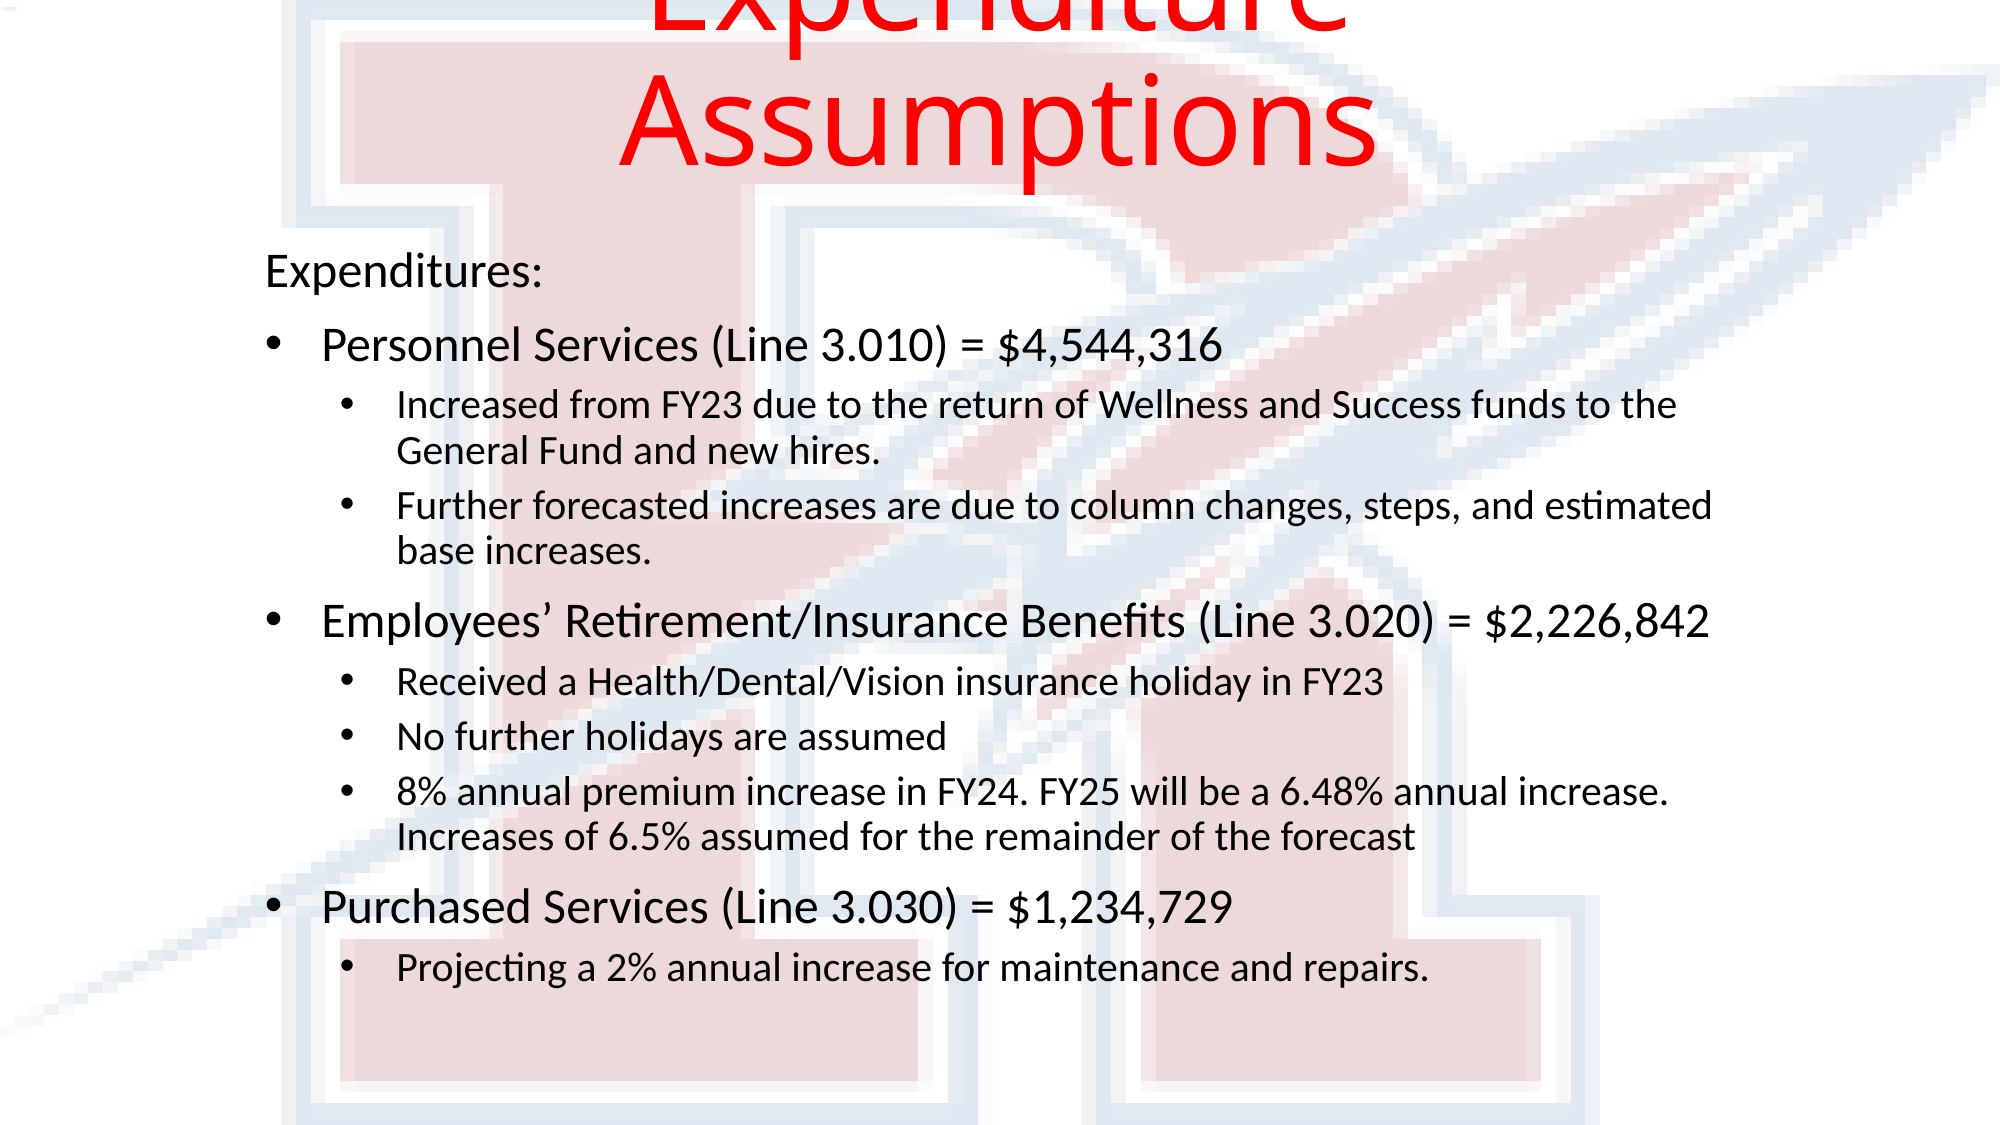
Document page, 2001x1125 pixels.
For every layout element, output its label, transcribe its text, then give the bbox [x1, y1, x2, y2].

subtitle Expenditures: Personnel Services (Line 3.010) = $4,544,316 Increased from FY23 due to the return of Wellness and Success funds to the General Fund and new hires. Further forecasted increases are due to column changes, steps, and estimated base increases. Employees’ Retirement/Insurance Benefits (Line 3.020) = $2,226,842 Received a Health/Dental/Vision insurance holiday in FY23 No further holidays are assumed 8% annual premium increase in FY24. FY25 will be a 6.48% annual increase. Increases of 6.5% assumed for the remainder of the forecast Purchased Services (Line 3.030) = $1,234,729 Projecting a 2% annual increase for maintenance and repairs. [249, 236, 1750, 1028]
title Expenditure Assumptions [249, 41, 1750, 200]
